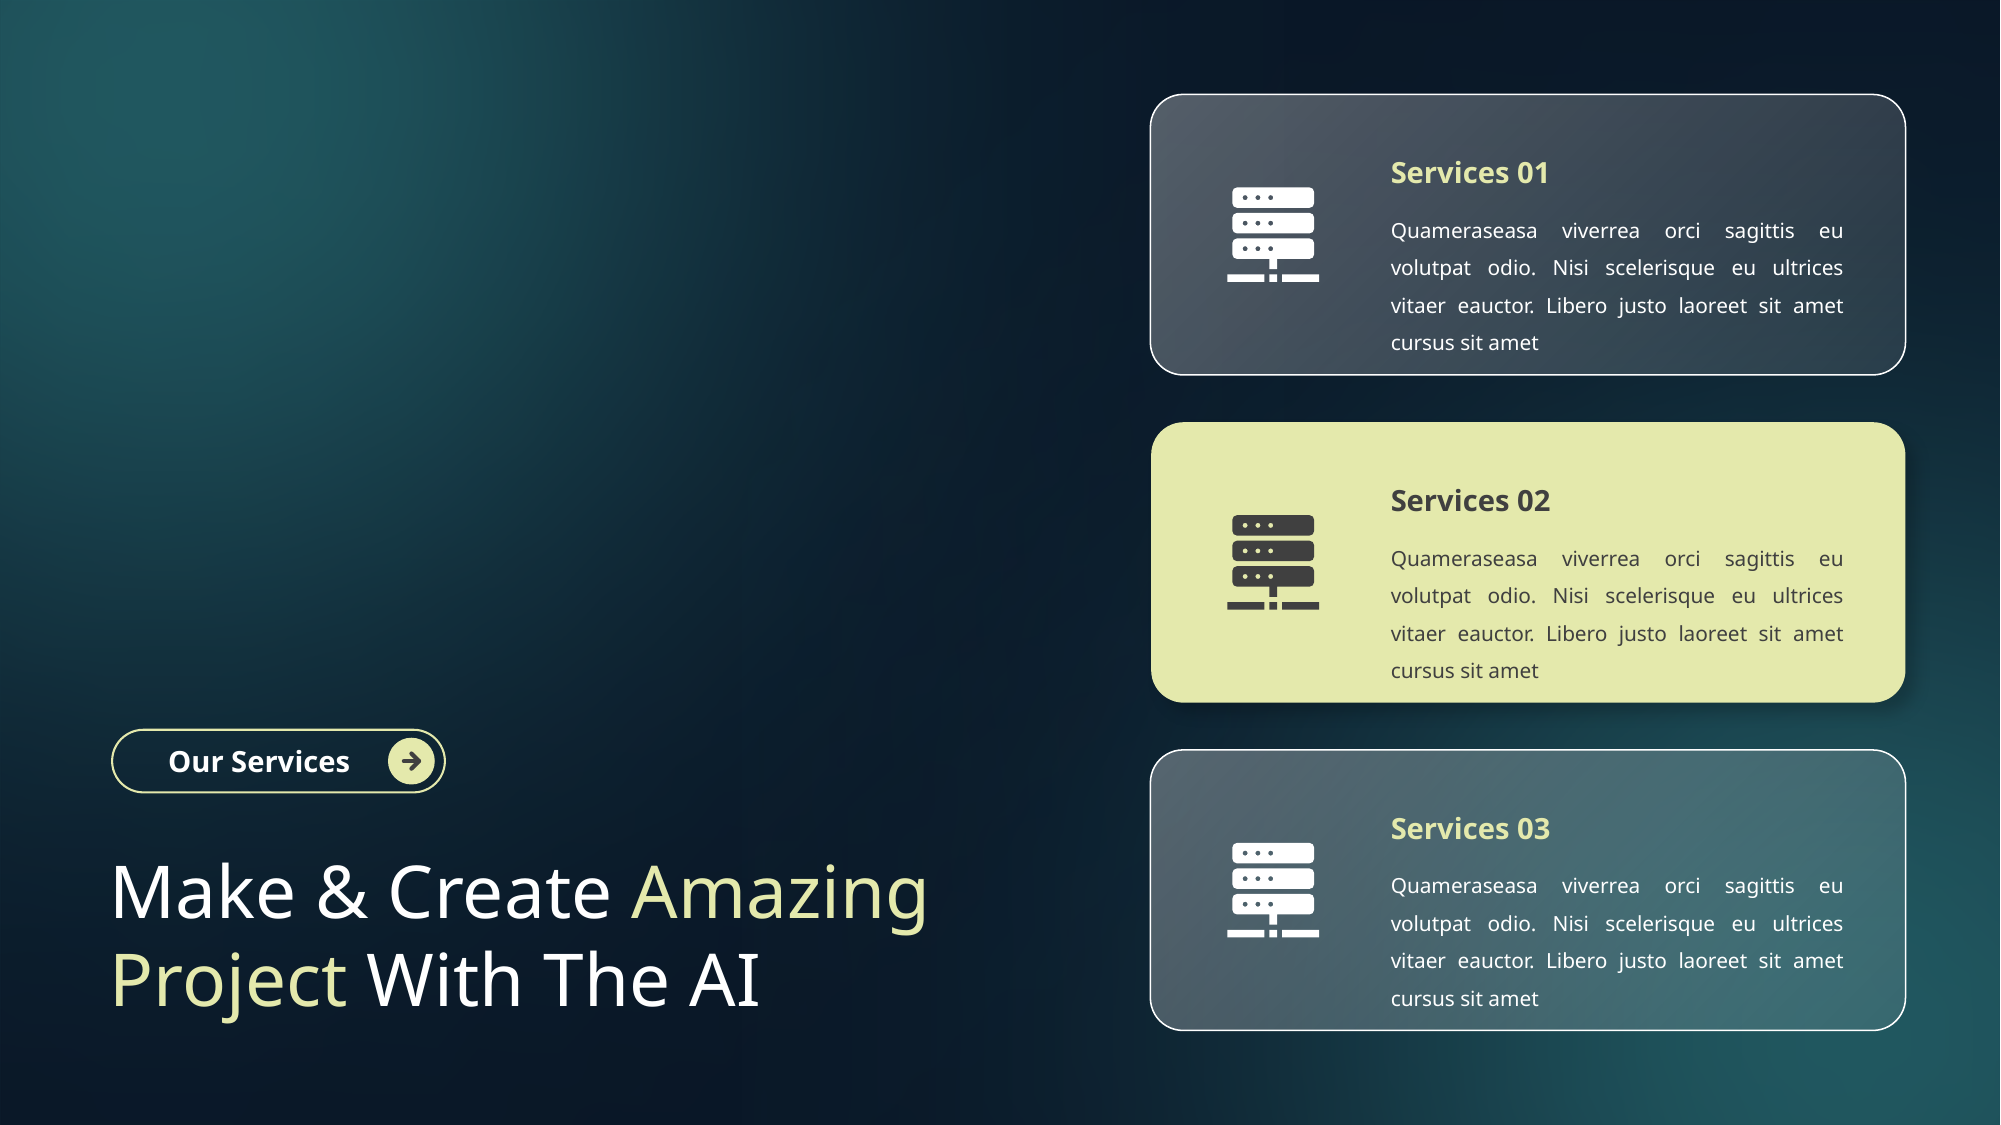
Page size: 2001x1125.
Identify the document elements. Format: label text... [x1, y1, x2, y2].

text_box [1227, 274, 1265, 282]
text_box [1282, 929, 1320, 938]
text_box [1232, 842, 1315, 864]
text_box Services 01 [1376, 147, 1631, 197]
text_box [1232, 566, 1315, 597]
text_box [1232, 212, 1315, 234]
picture [0, 0, 2000, 1125]
text_box [1232, 515, 1315, 536]
text_box [1232, 238, 1315, 270]
text_box Make & Create Amazing Project With The AI [94, 838, 1056, 1029]
text_box [1149, 93, 1907, 376]
text_box [1232, 868, 1315, 889]
text_box [1227, 929, 1265, 938]
text_box [1150, 421, 1907, 704]
text_box [1282, 602, 1320, 610]
text_box Quameraseasa viverrea orci sagittis eu volutpat odio. Nisi scelerisque eu ultrices vitaer eauctor. Libero justo laoreet sit amet cursus sit amet [1376, 197, 1859, 363]
text_box [1282, 274, 1320, 282]
text_box Our Services [130, 735, 388, 786]
text_box [1232, 540, 1315, 562]
text_box Services 02 [1376, 474, 1631, 525]
text_box [111, 728, 446, 794]
text_box Quameraseasa viverrea orci sagittis eu volutpat odio. Nisi scelerisque eu ultrices vitaer eauctor. Libero justo laoreet sit amet cursus sit amet [1376, 853, 1859, 1018]
text_box [1269, 602, 1278, 610]
text_box [1149, 748, 1907, 1032]
text_box Quameraseasa viverrea orci sagittis eu volutpat odio. Nisi scelerisque eu ultrices vitaer eauctor. Libero justo laoreet sit amet cursus sit amet [1376, 525, 1859, 690]
text_box Services 03 [1376, 802, 1631, 853]
text_box [1269, 274, 1278, 282]
text_box [1227, 602, 1265, 610]
text_box [1232, 187, 1315, 208]
text_box [1232, 893, 1315, 925]
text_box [387, 737, 435, 785]
text_box [1269, 929, 1278, 938]
